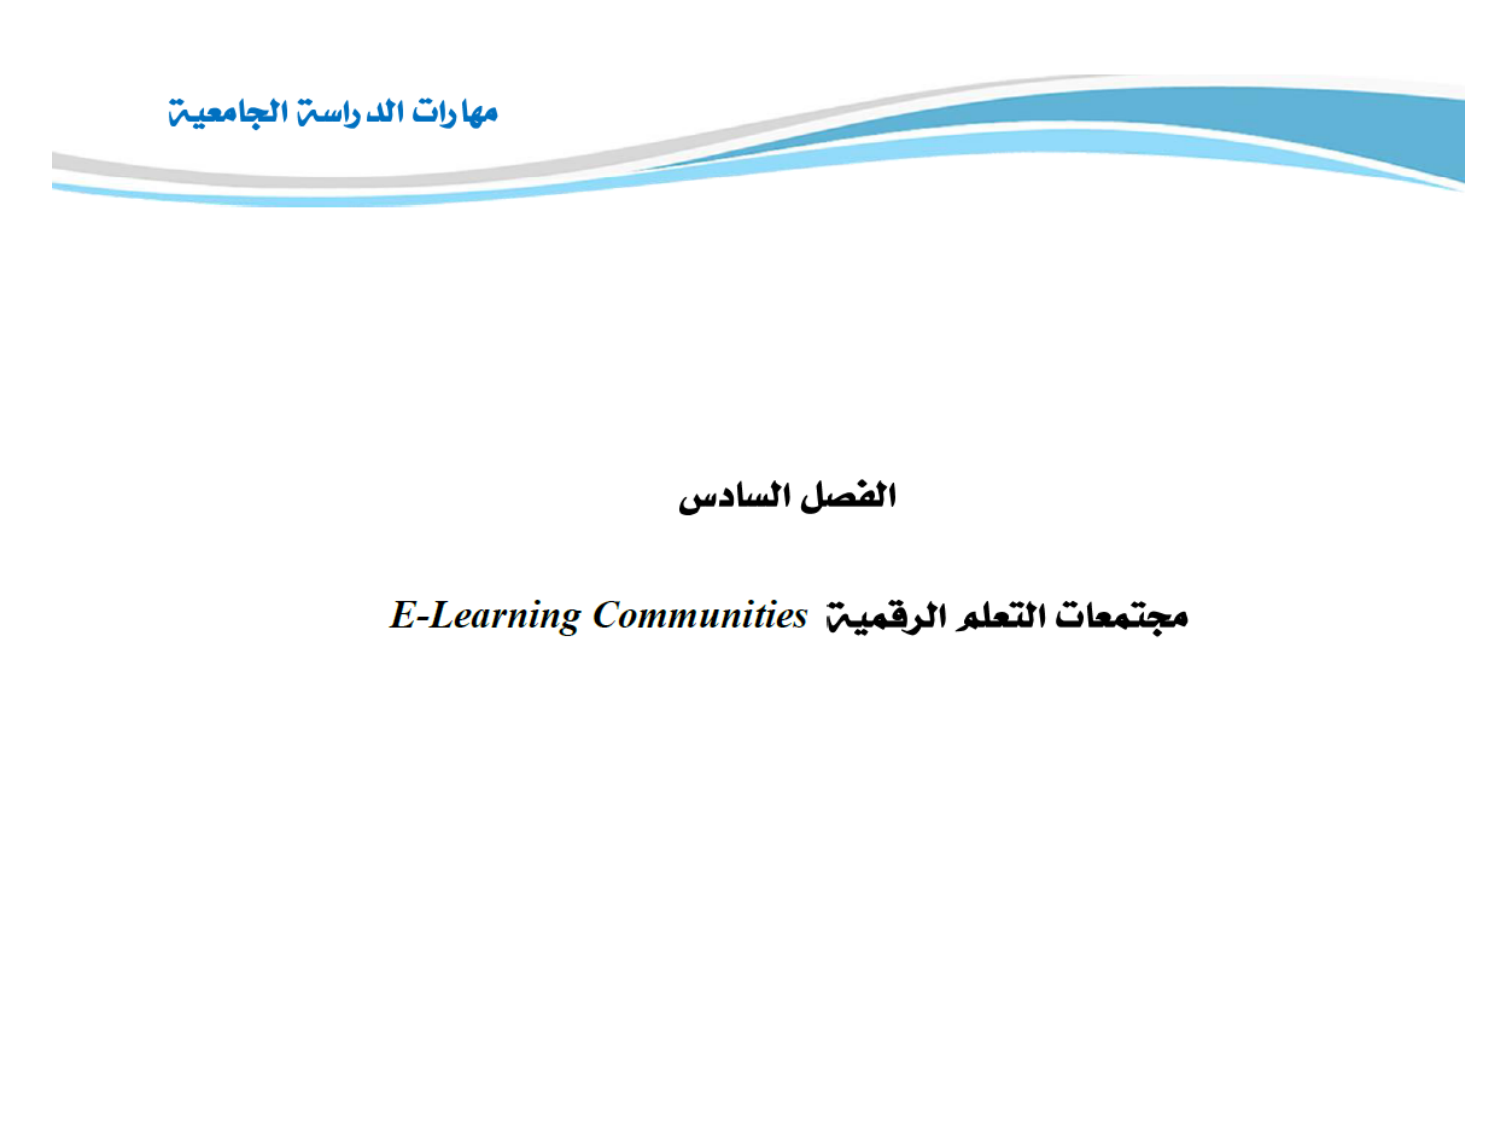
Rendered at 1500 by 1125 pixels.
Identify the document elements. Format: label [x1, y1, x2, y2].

picture [52, 42, 1465, 1037]
